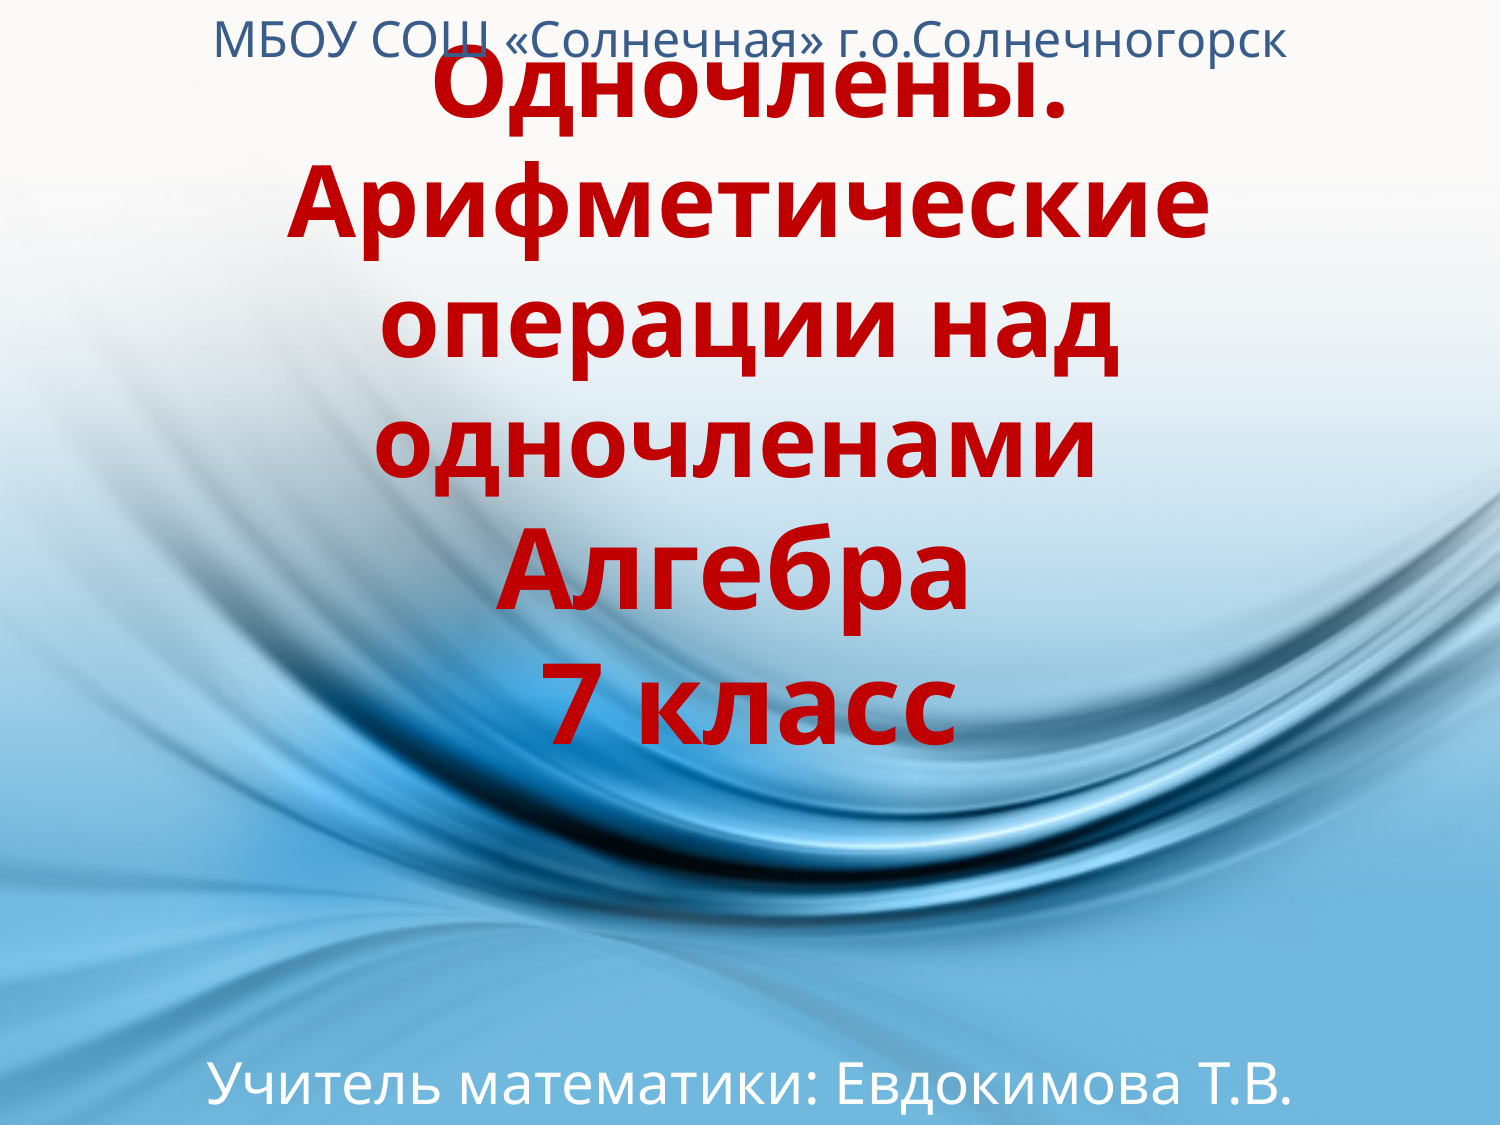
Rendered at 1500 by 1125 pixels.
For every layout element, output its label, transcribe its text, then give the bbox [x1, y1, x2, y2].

text_box Учитель математики: Евдокимова Т.В. [0, 1039, 1500, 1125]
subtitle МБОУ СОШ «Солнечная» г.о.Солнечногорск [0, 0, 1500, 86]
title Одночлены. Арифметические операции над одночленами Алгебра 7 класс [0, 99, 1500, 686]
picture [0, 86, 1500, 99]
picture [0, 686, 1500, 1039]
